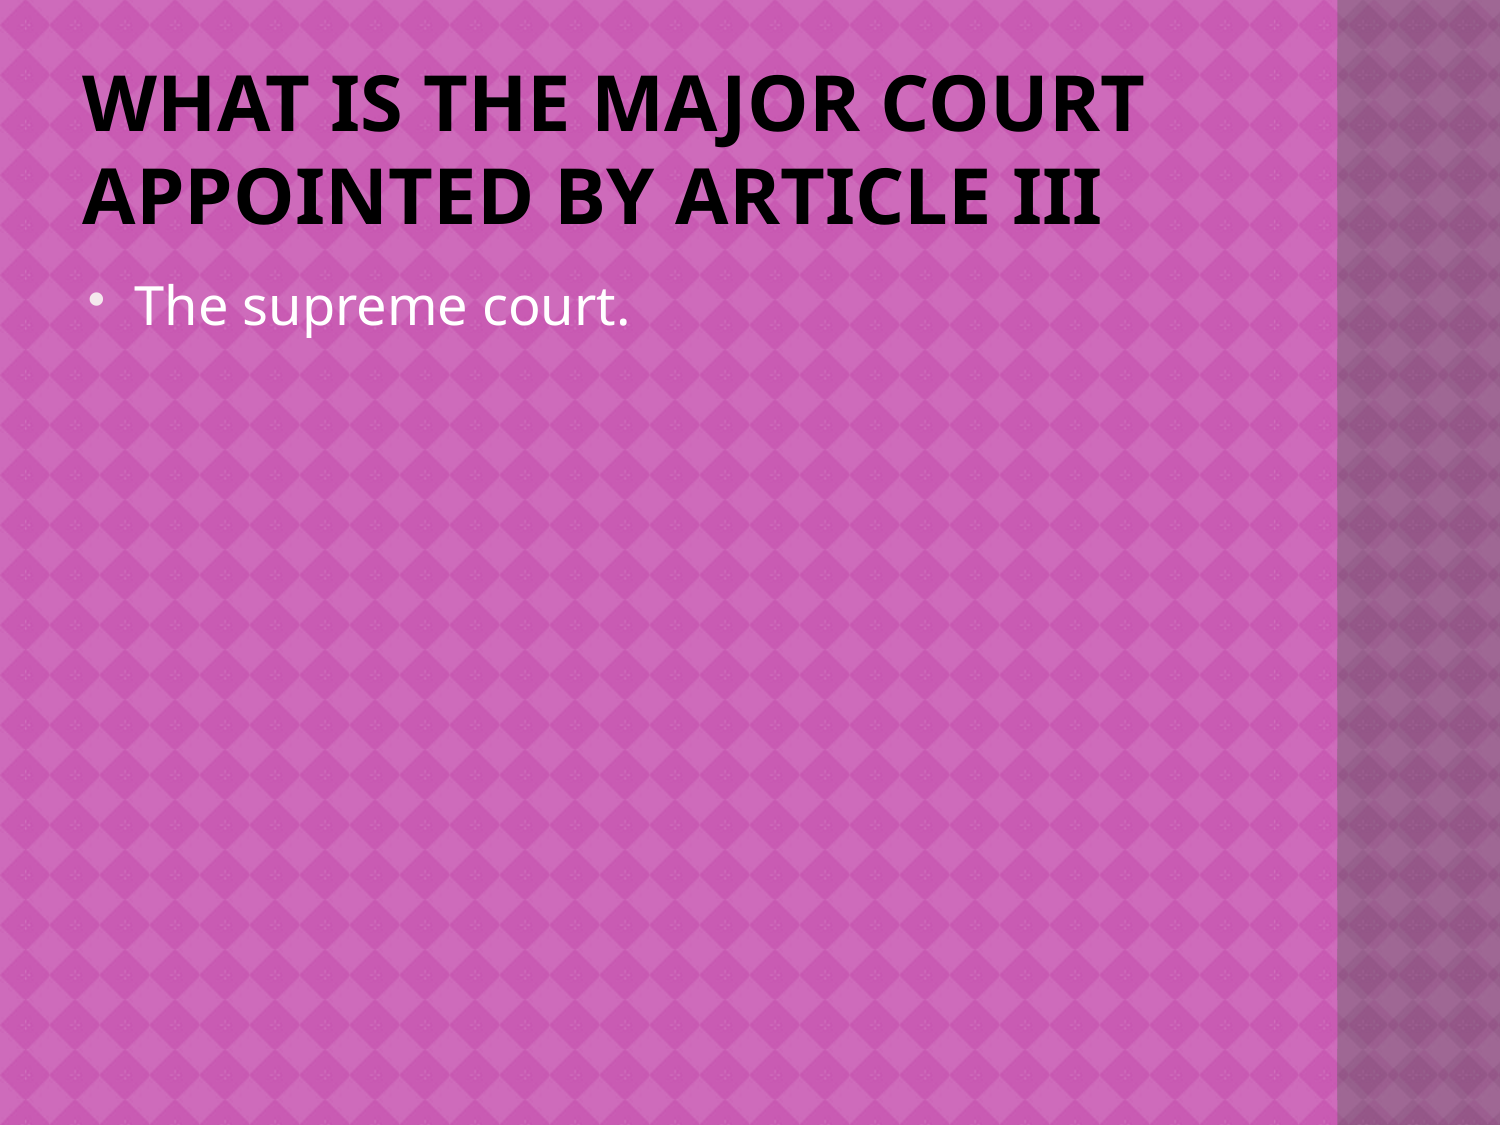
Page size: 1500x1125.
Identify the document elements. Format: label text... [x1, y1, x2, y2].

list The supreme court. [75, 264, 1263, 1059]
title What is the major court appointed by article III [75, 52, 1263, 240]
